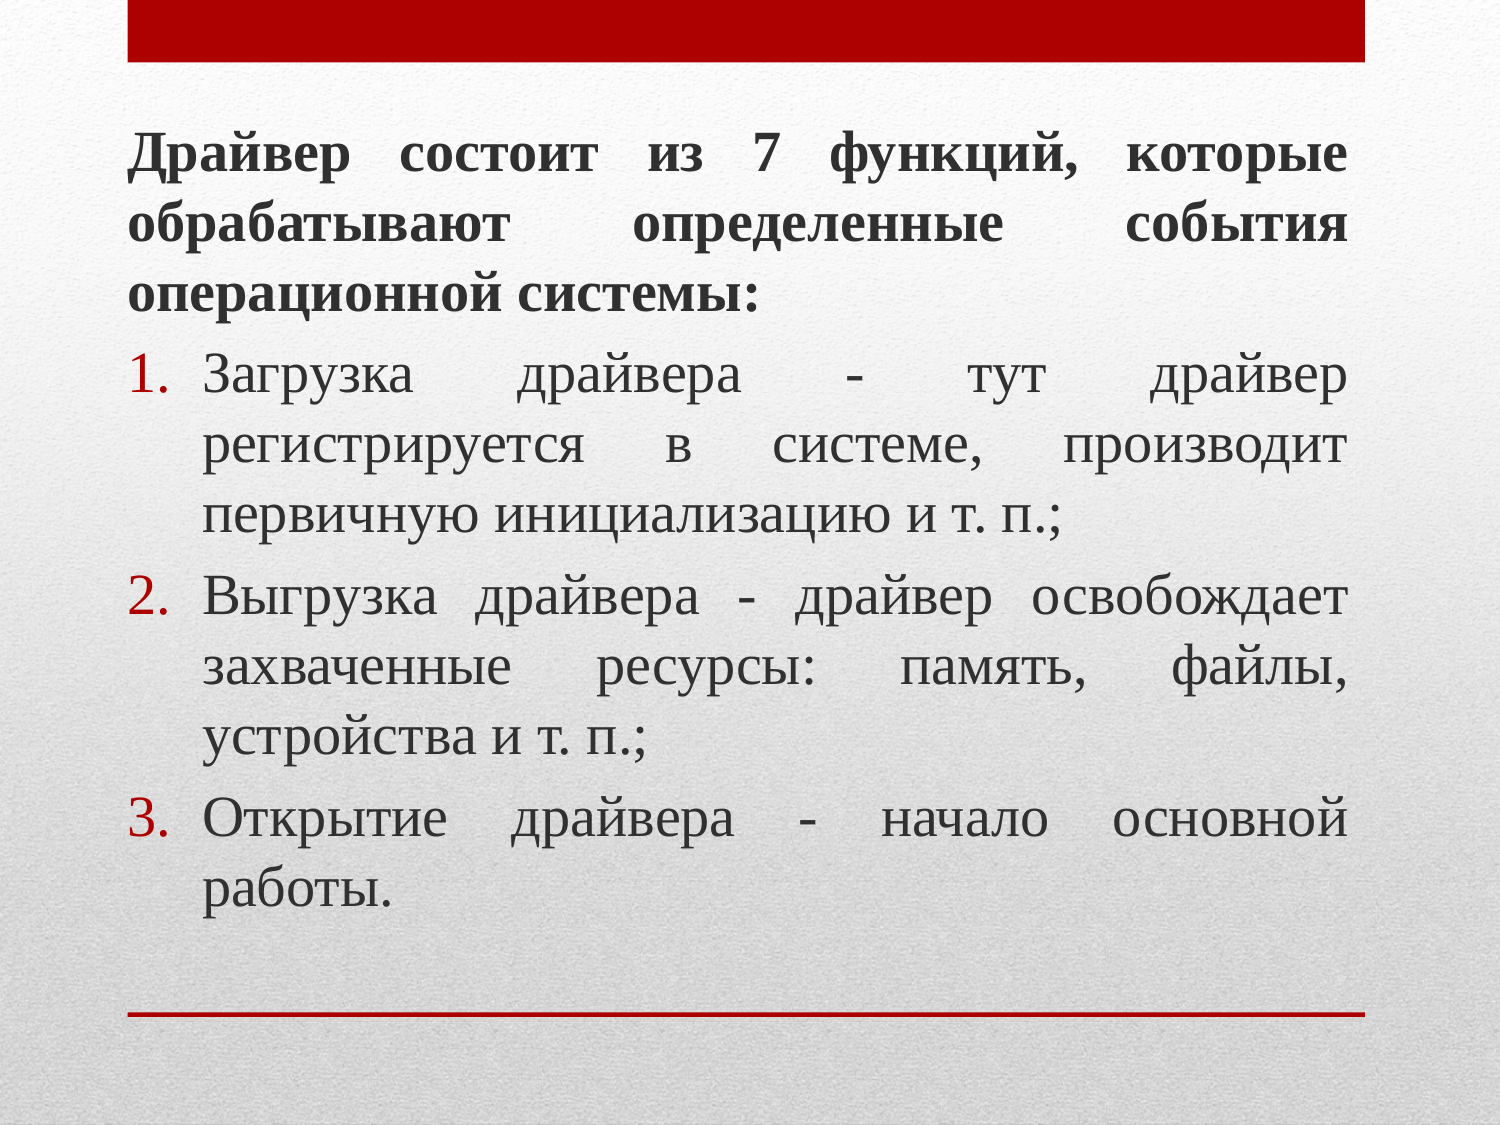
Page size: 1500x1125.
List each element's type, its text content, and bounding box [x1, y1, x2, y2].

list Драйвер состоит из 7 функций, которые обрабатывают определенные события операционной системы: Загрузка драйвера - тут драйвер регистрируется в системе, производит первичную инициализацию и т. п.; Выгрузка драйвера - драйвер освобождает захваченные ресурсы: память, файлы, устройства и т. п.; Открытие драйвера - начало основной работы. [112, 54, 1365, 976]
